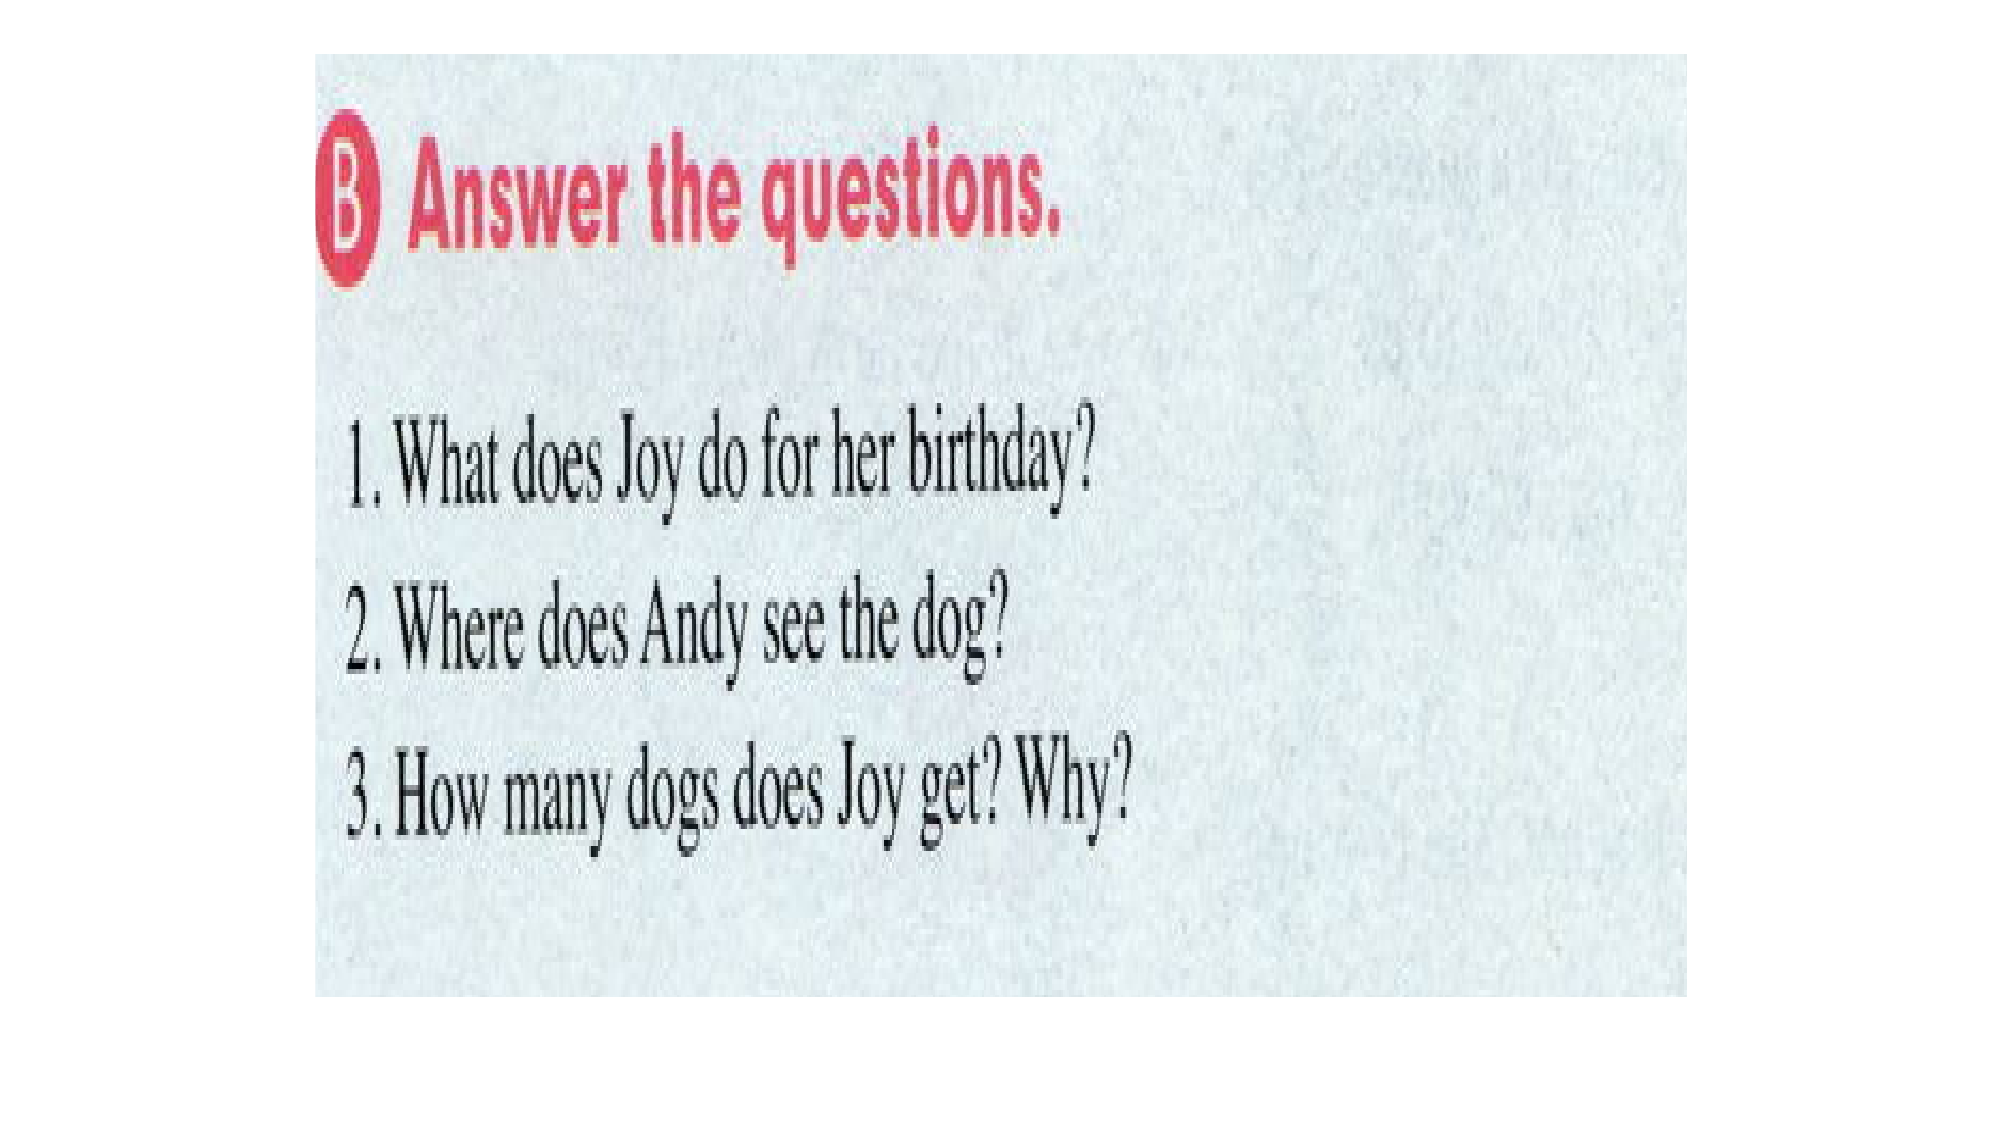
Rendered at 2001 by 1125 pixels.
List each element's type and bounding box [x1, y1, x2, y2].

picture [315, 54, 1687, 997]
